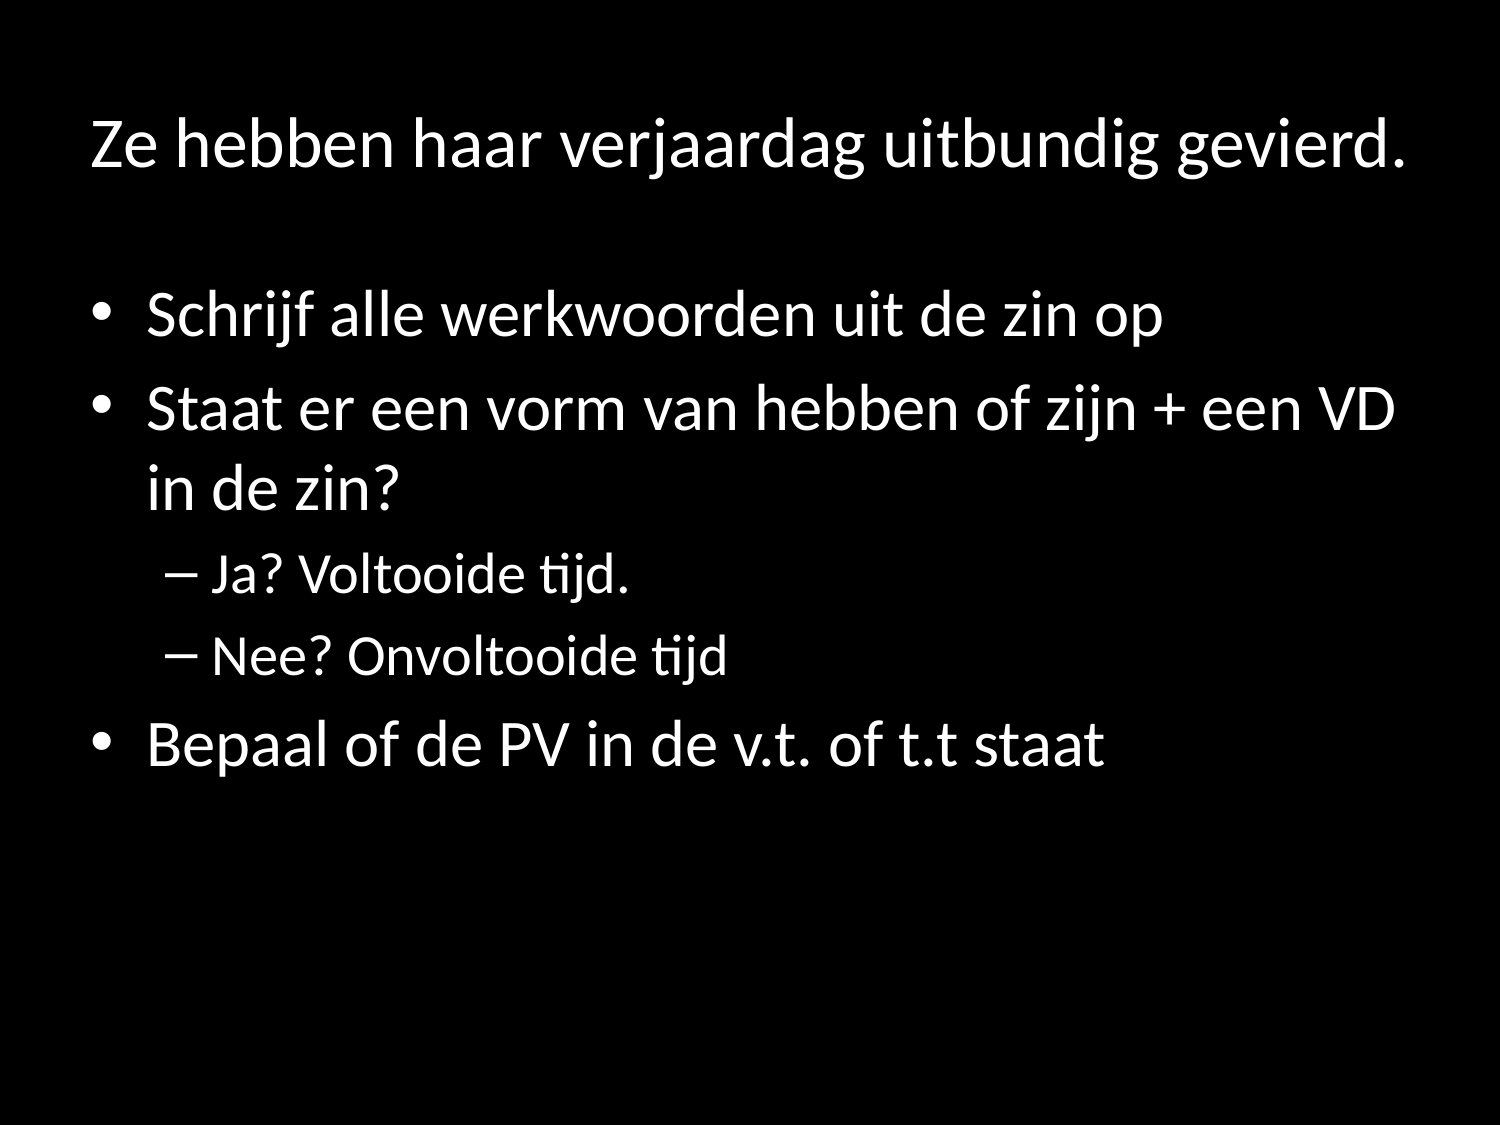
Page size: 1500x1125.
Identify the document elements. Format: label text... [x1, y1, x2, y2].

list Schrijf alle werkwoorden uit de zin op Staat er een vorm van hebben of zijn + een VD in de zin? Ja? Voltooide tijd. Nee? Onvoltooide tijd Bepaal of de PV in de v.t. of t.t staat [75, 262, 1425, 1005]
title Ze hebben haar verjaardag uitbundig gevierd. [75, 45, 1425, 233]
